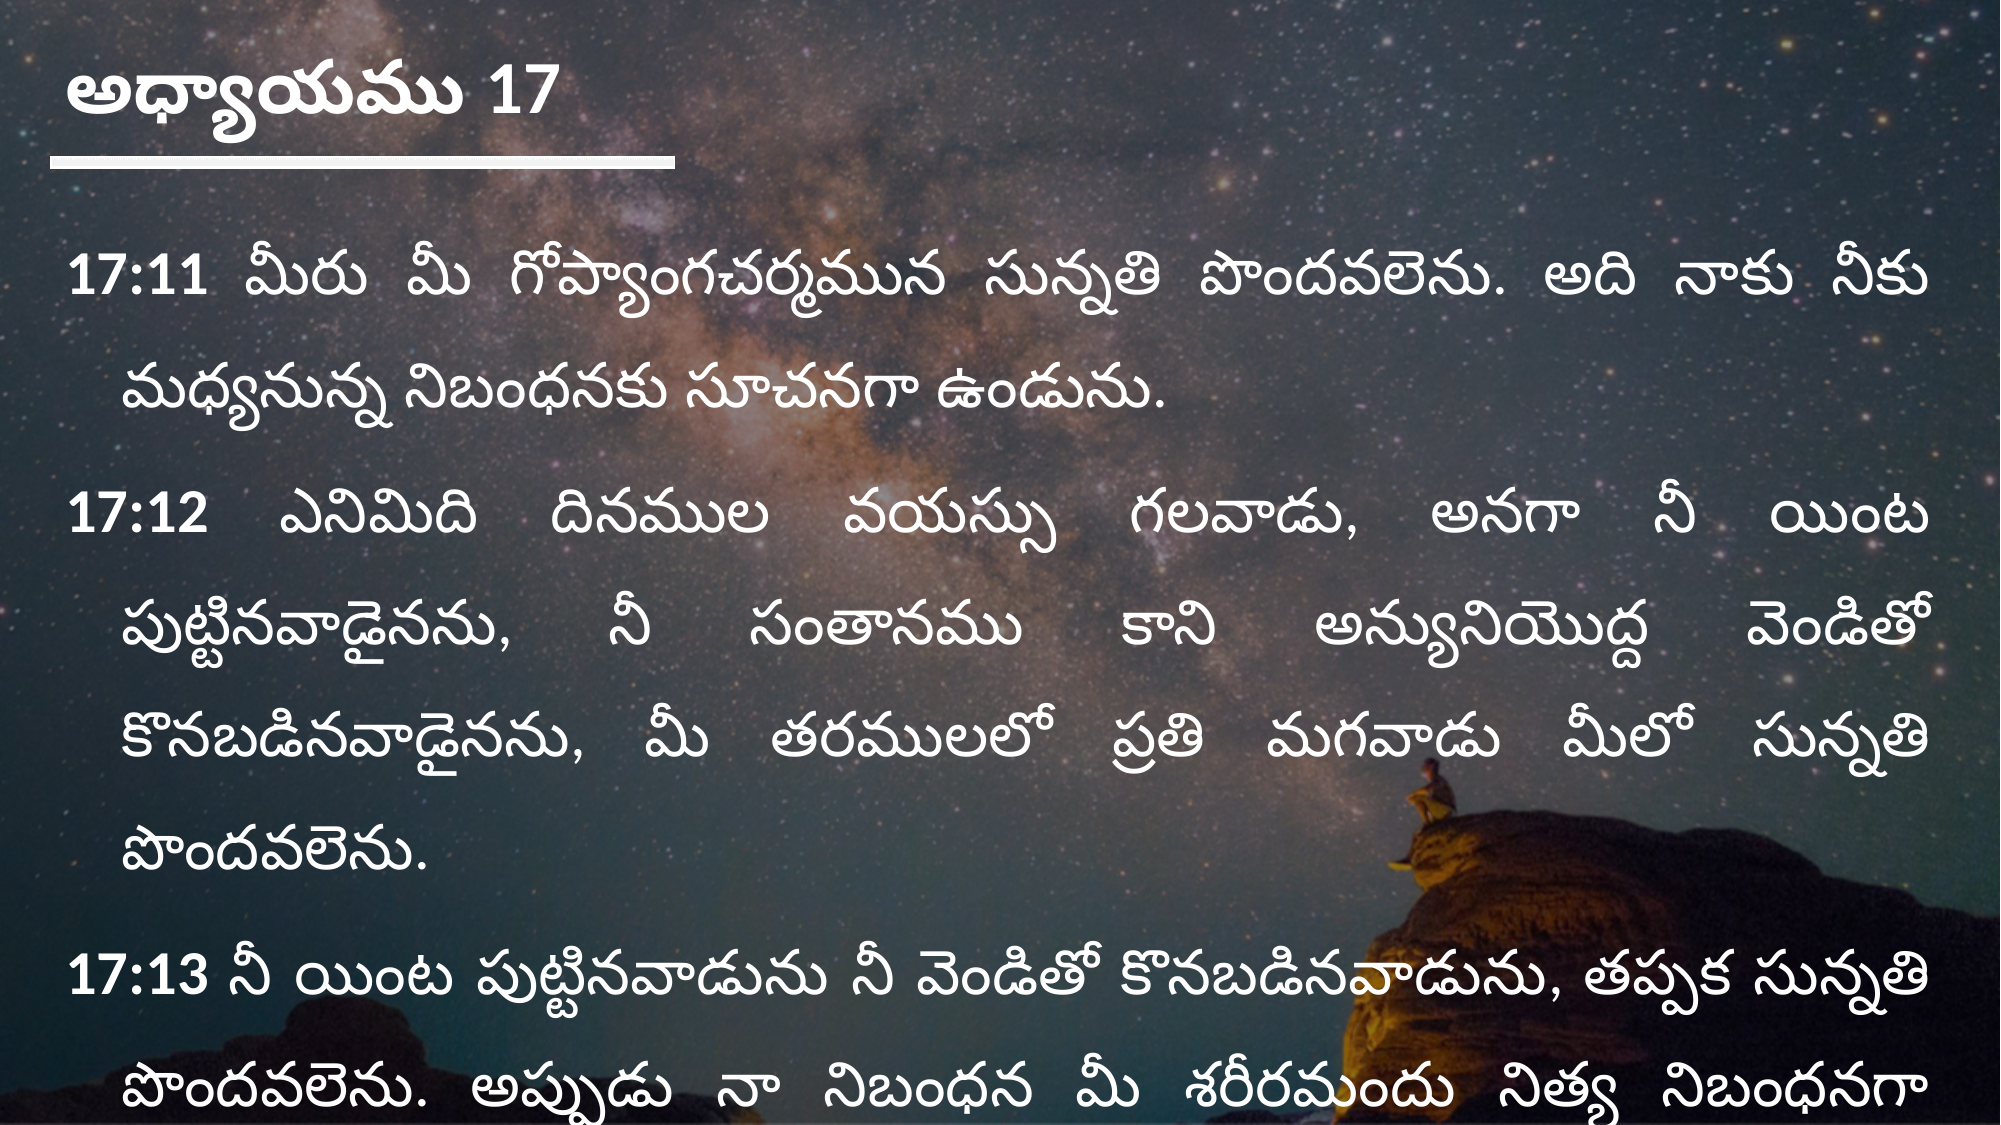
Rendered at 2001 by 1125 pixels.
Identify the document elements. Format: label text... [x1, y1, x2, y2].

title అధ్యాయము 17 [50, 0, 1925, 167]
picture [0, 0, 2000, 1125]
list 17:11 మీరు మీ గోప్యాంగచర్మమున సున్నతి పొందవలెను. అది నాకు నీకు మధ్యనున్న నిబంధనకు సూచనగా ఉండును. 17:12 ఎనిమిది దినముల వయస్సు గలవాడు, అనగా నీ యింట పుట్టినవాడైనను, నీ సంతానము కాని అన్యునియొద్ద వెండితో కొనబడినవాడైనను, మీ తరములలో ప్రతి మగవాడు మీలో సున్నతి పొందవలెను. 17:13 నీ యింట పుట్టినవాడును నీ వెండితో కొనబడినవాడును, తప్పక సున్నతి పొందవలెను. అప్పుడు నా నిబంధన మీ శరీరమందు నిత్య నిబంధనగా ఉండును. [50, 187, 1946, 1063]
